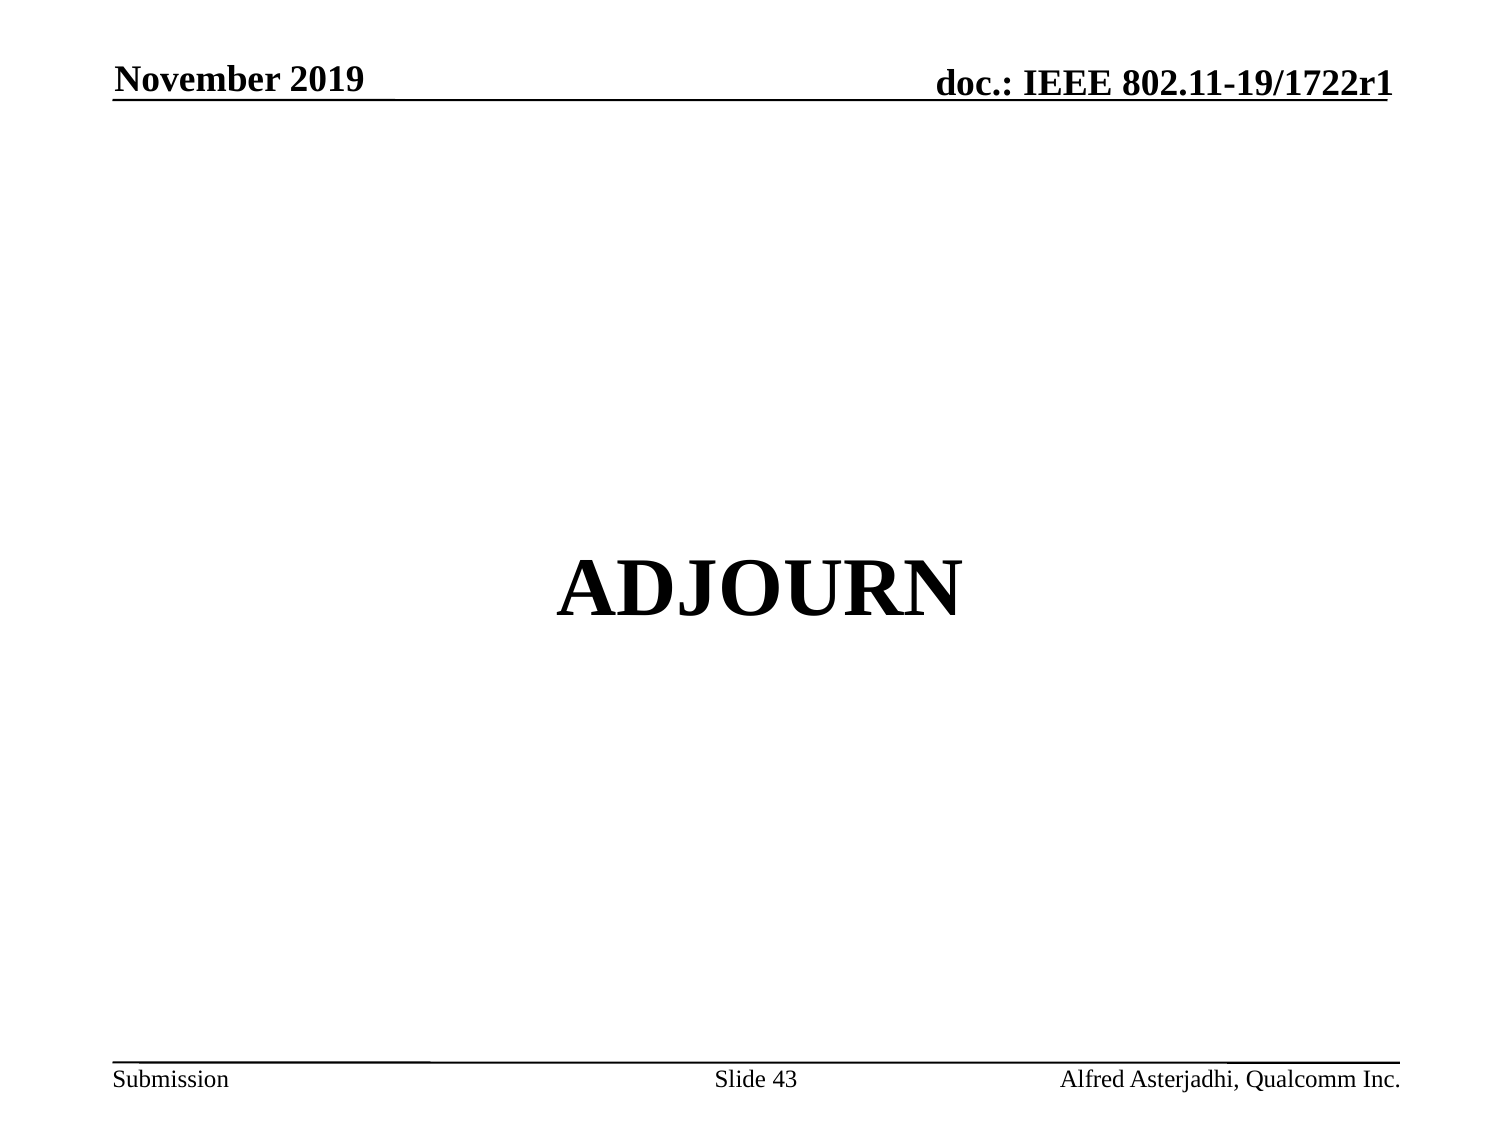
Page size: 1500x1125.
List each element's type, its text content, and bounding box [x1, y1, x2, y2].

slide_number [114, 54, 423, 100]
title adjourn [122, 524, 1398, 701]
slide_number Slide 43 [712, 1061, 800, 1123]
footer Alfred Asterjadhi, Qualcomm Inc. [878, 1061, 1402, 1093]
